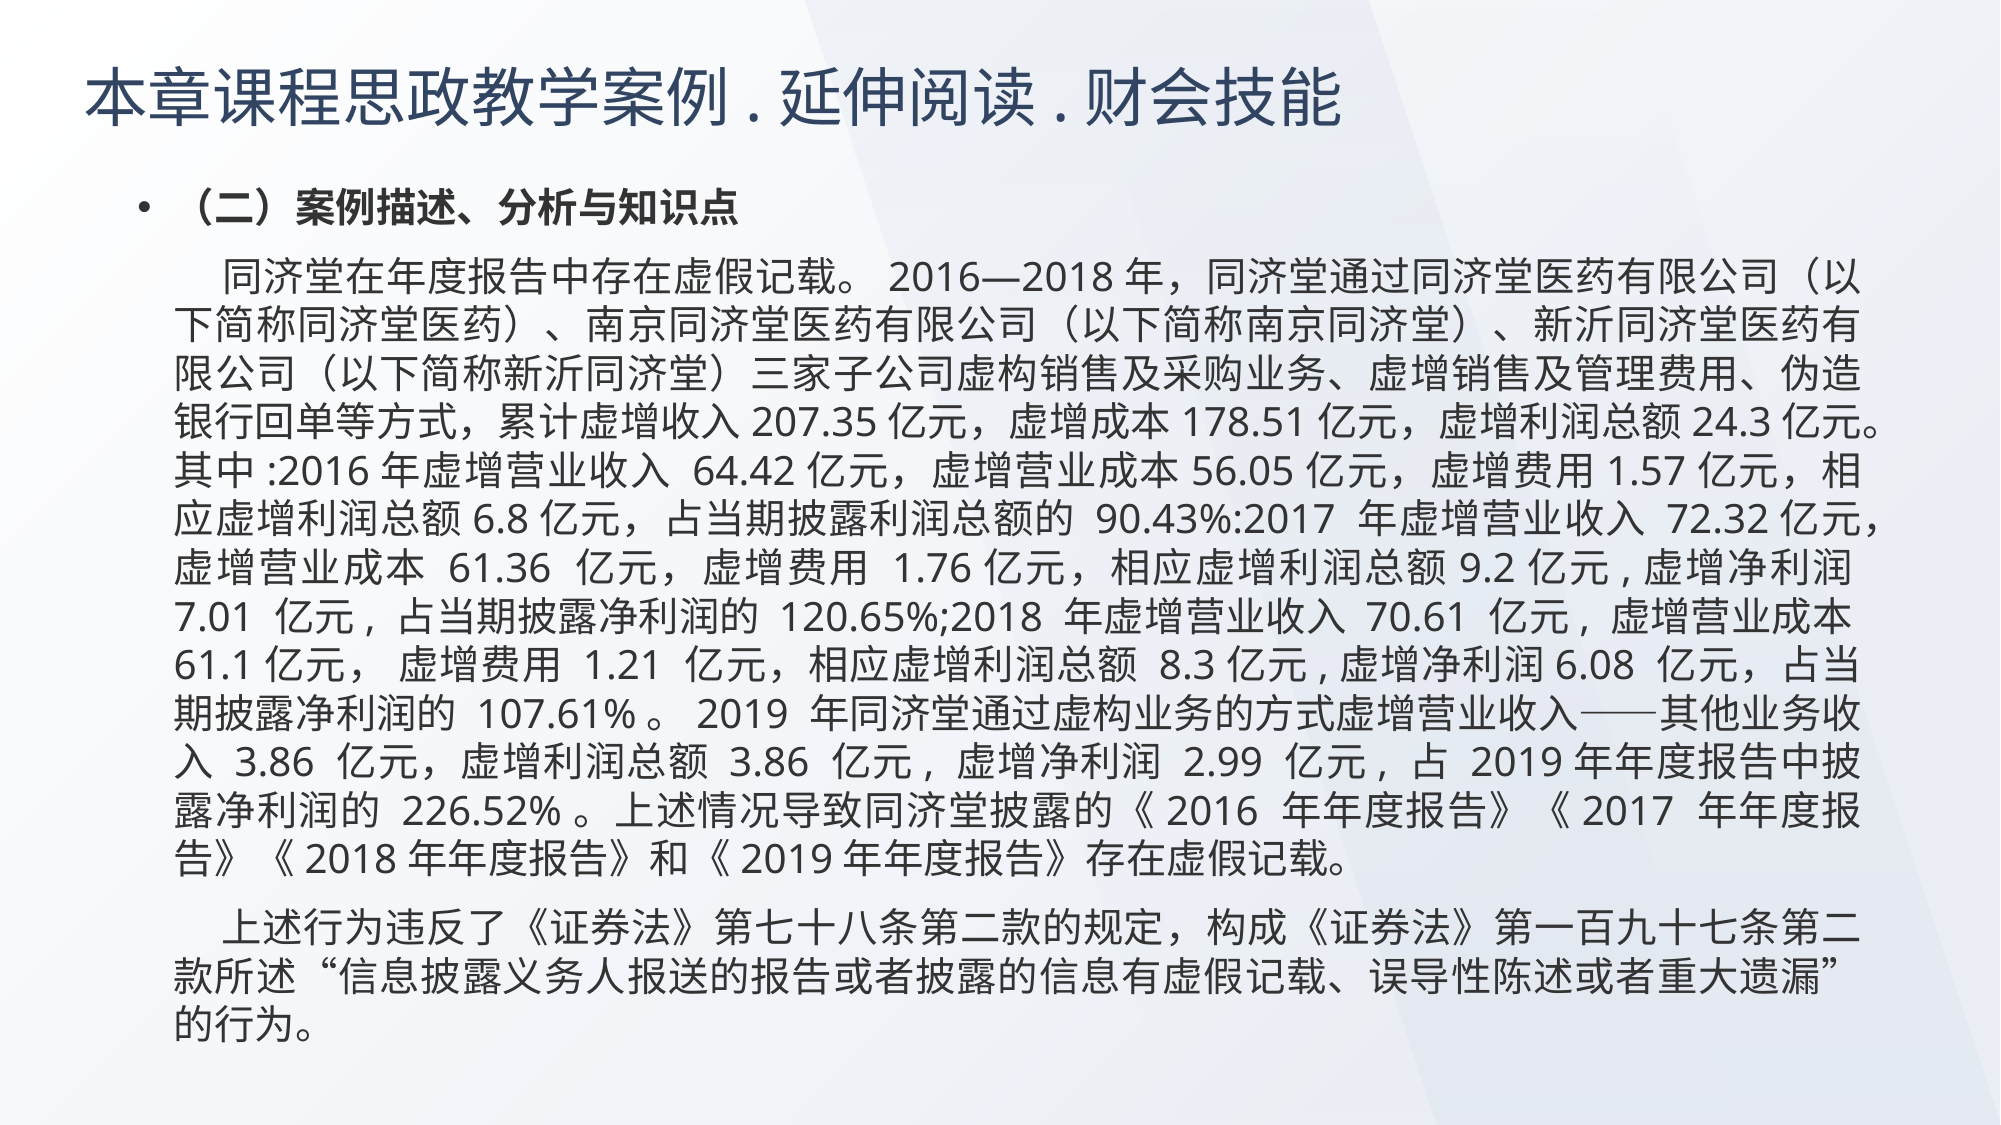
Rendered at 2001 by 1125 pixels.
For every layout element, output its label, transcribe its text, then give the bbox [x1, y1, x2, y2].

title 本章课程思政教学案例.延伸阅读.财会技能 [83, 52, 1361, 135]
list （二）案例描述、分析与知识点 同济堂在年度报告中存在虚假记载。2016—2018年，同济堂通过同济堂医药有限公司（以下简称同济堂医药）、南京同济堂医药有限公司（以下简称南京同济堂）、新沂同济堂医药有限公司（以下简称新沂同济堂）三家子公司虚构销售及采购业务、虚增销售及管理费用、伪造银行回单等方式，累计虚增收入207.35亿元，虚增成本178.51亿元，虚增利润总额24.3亿元。其中:2016年虚增营业收入 64.42亿元，虚增营业成本56.05亿元，虚增费用1.57亿元，相应虚增利润总额6.8亿元，占当期披露利润总额的 90.43%:2017 年虚增营业收入 72.32亿元，虚增营业成本 61.36 亿元，虚增费用 1.76亿元，相应虚增利润总额9.2亿元,虚增净利润7.01 亿元, 占当期披露净利润的 120.65%;2018 年虚增营业收入 70.61 亿元, 虚增营业成本61.1亿元， 虚增费用 1.21 亿元，相应虚增利润总额 8.3亿元,虚增净利润6.08 亿元，占当期披露净利润的 107.61%。2019 年同济堂通过虚构业务的方式虚增营业收入——其他业务收入 3.86 亿元，虚增利润总额 3.86 亿元, 虚增净利润 2.99 亿元, 占 2019年年度报告中披露净利润的 226.52%。上述情况导致同济堂披露的《2016 年年度报告》《2017 年年度报告》《2018年年度报告》和《2019年年度报告》存在虚假记载。 上述行为违反了《证券法》第七十八条第二款的规定，构成《证券法》第一百九十七条第二款所述“信息披露义务人报送的报告或者披露的信息有虚假记载、误导性陈述或者重大遗漏”的行为。 [137, 167, 1863, 1060]
